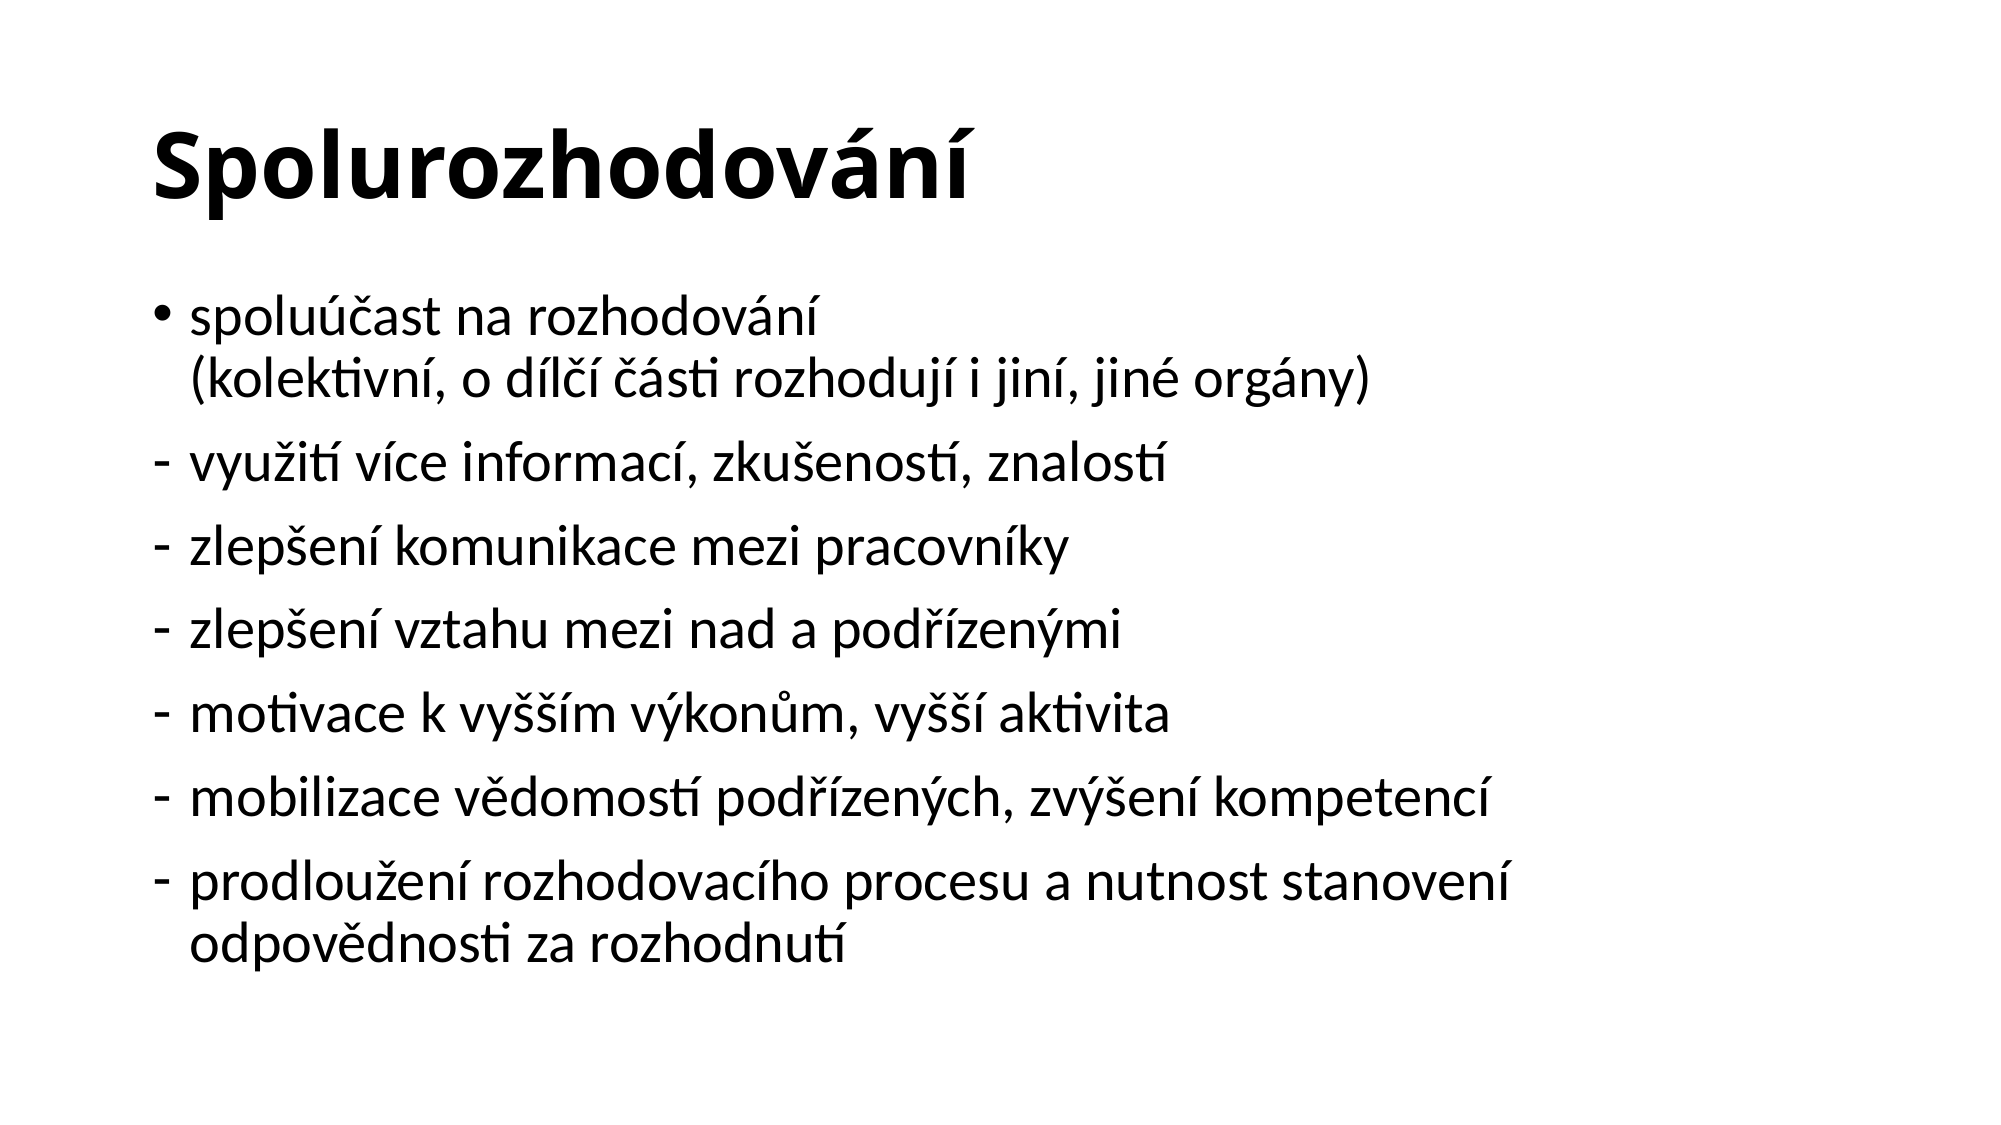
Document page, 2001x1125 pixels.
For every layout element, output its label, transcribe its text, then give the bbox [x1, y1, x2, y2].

title Spolurozhodování [137, 59, 1863, 278]
list spoluúčast na rozhodování (kolektivní, o dílčí části rozhodují i jiní, jiné orgány) využití více informací, zkušeností, znalostí zlepšení komunikace mezi pracovníky zlepšení vztahu mezi nad a podřízenými motivace k vyšším výkonům, vyšší aktivita mobilizace vědomostí podřízených, zvýšení kompetencí prodloužení rozhodovacího procesu a nutnost stanovení odpovědnosti za rozhodnutí [137, 277, 1814, 992]
